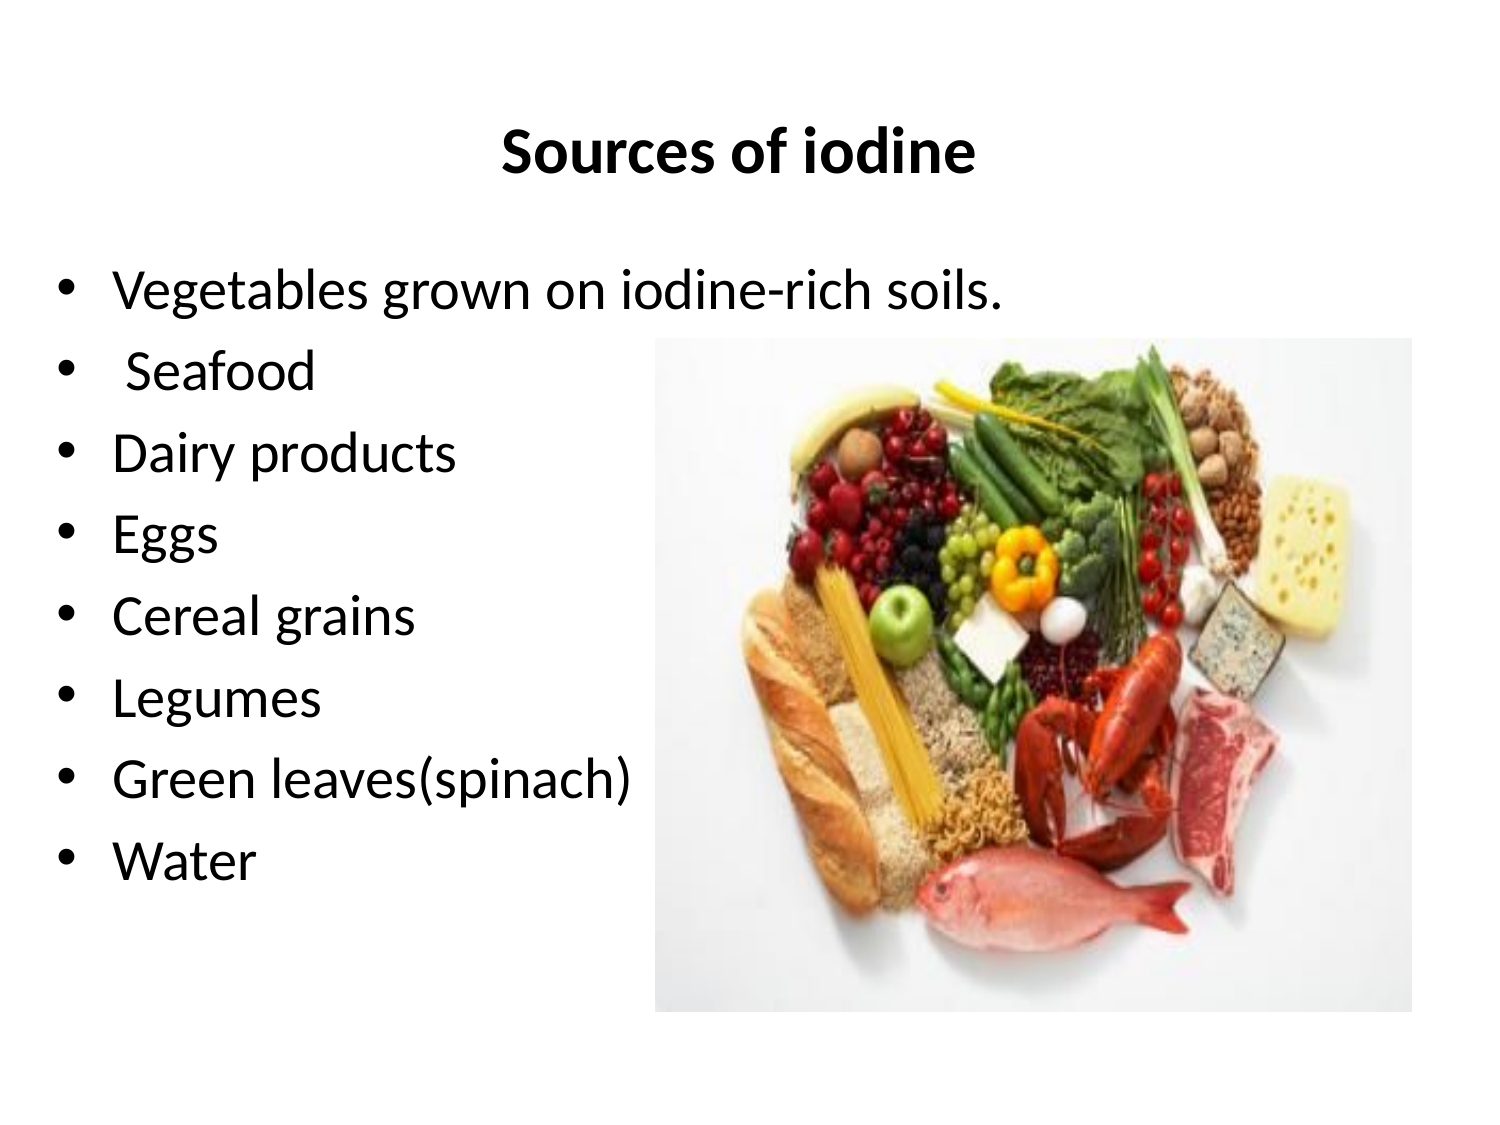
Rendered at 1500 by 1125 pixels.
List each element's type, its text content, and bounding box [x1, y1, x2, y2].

picture [655, 337, 1412, 1012]
list Vegetables grown on iodine-rich soils. Seafood Dairy products Eggs Cereal grains Legumes Green leaves(spinach) Water [41, 243, 1447, 1071]
title Sources of iodine [75, 30, 1425, 243]
